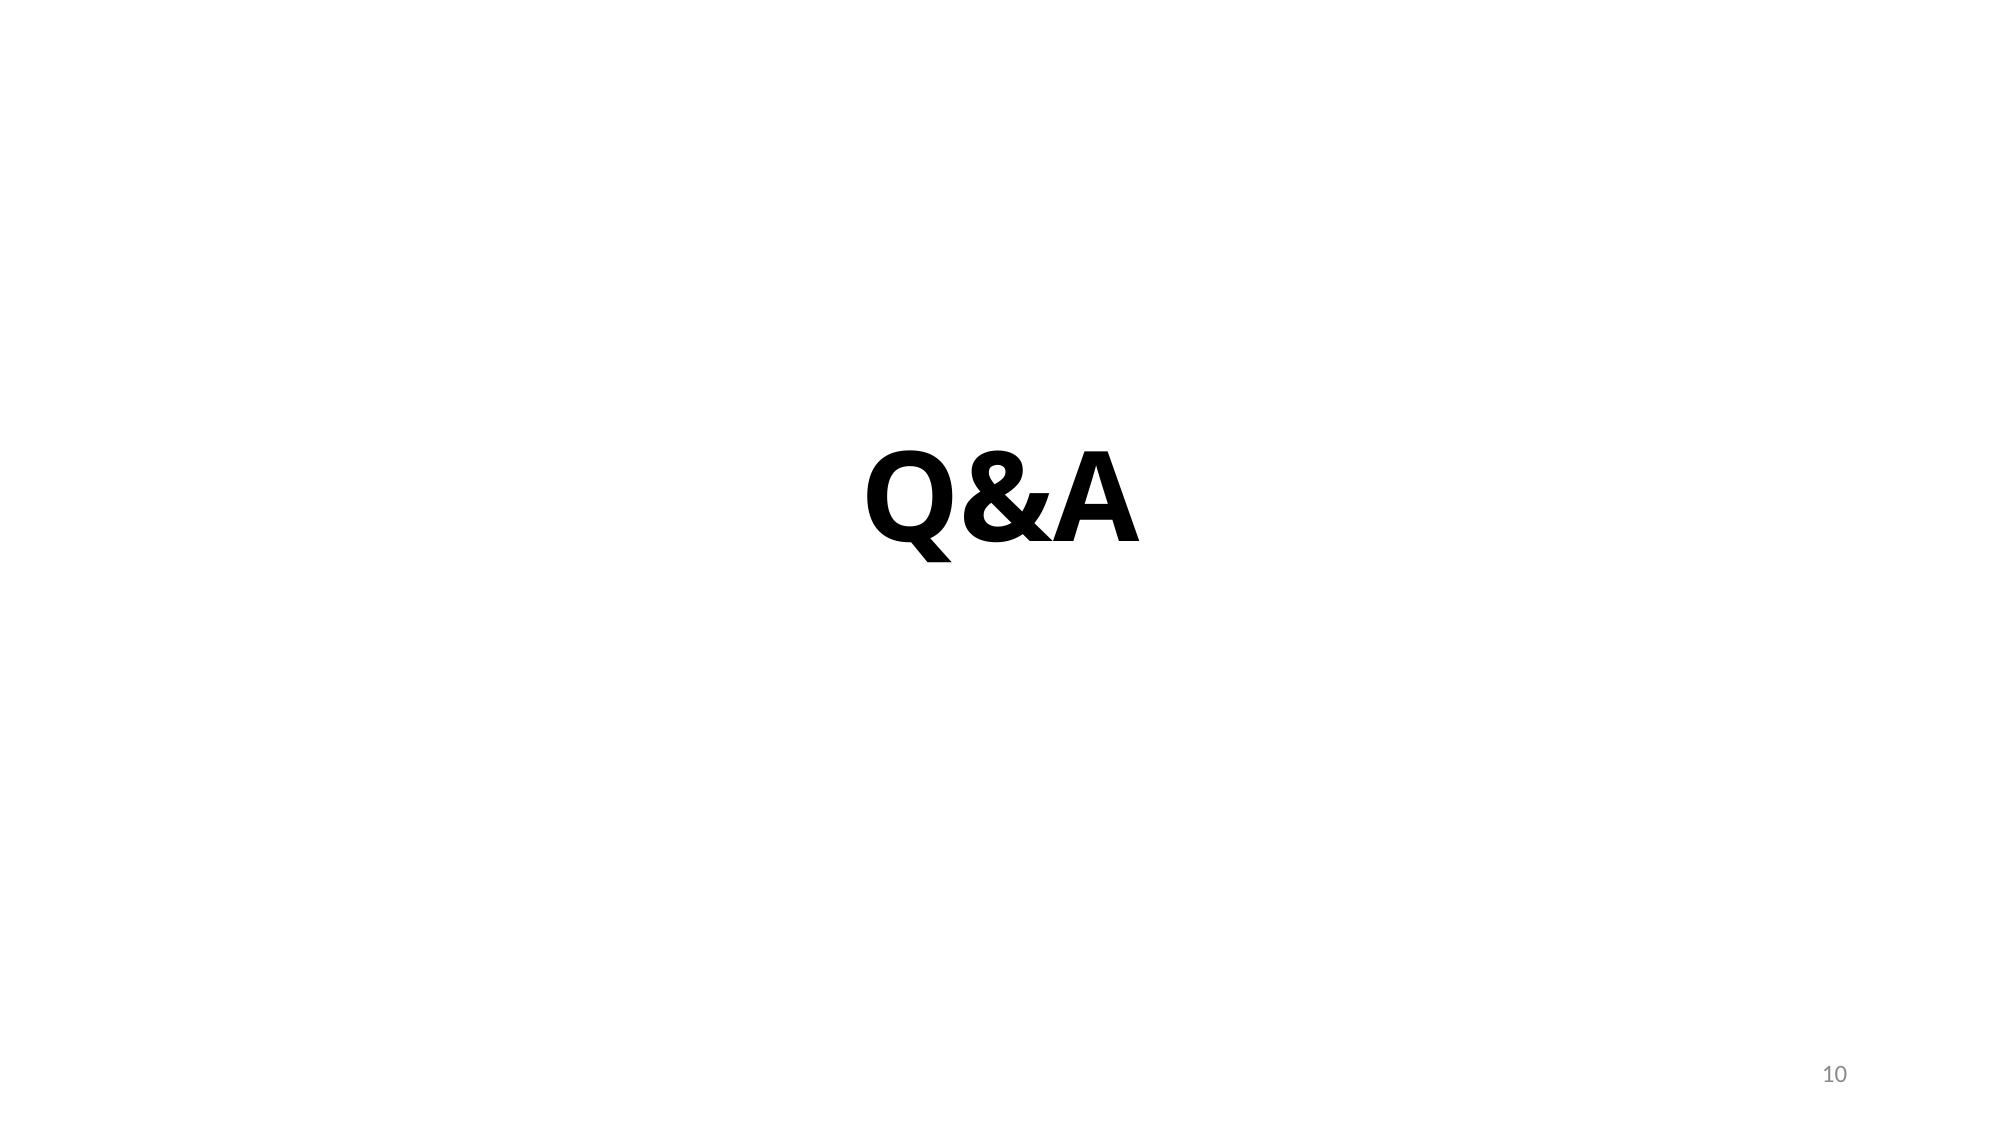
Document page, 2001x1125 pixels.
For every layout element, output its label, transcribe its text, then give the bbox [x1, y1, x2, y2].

slide_number 10 [1412, 1042, 1863, 1103]
title Q&A [249, 184, 1750, 576]
